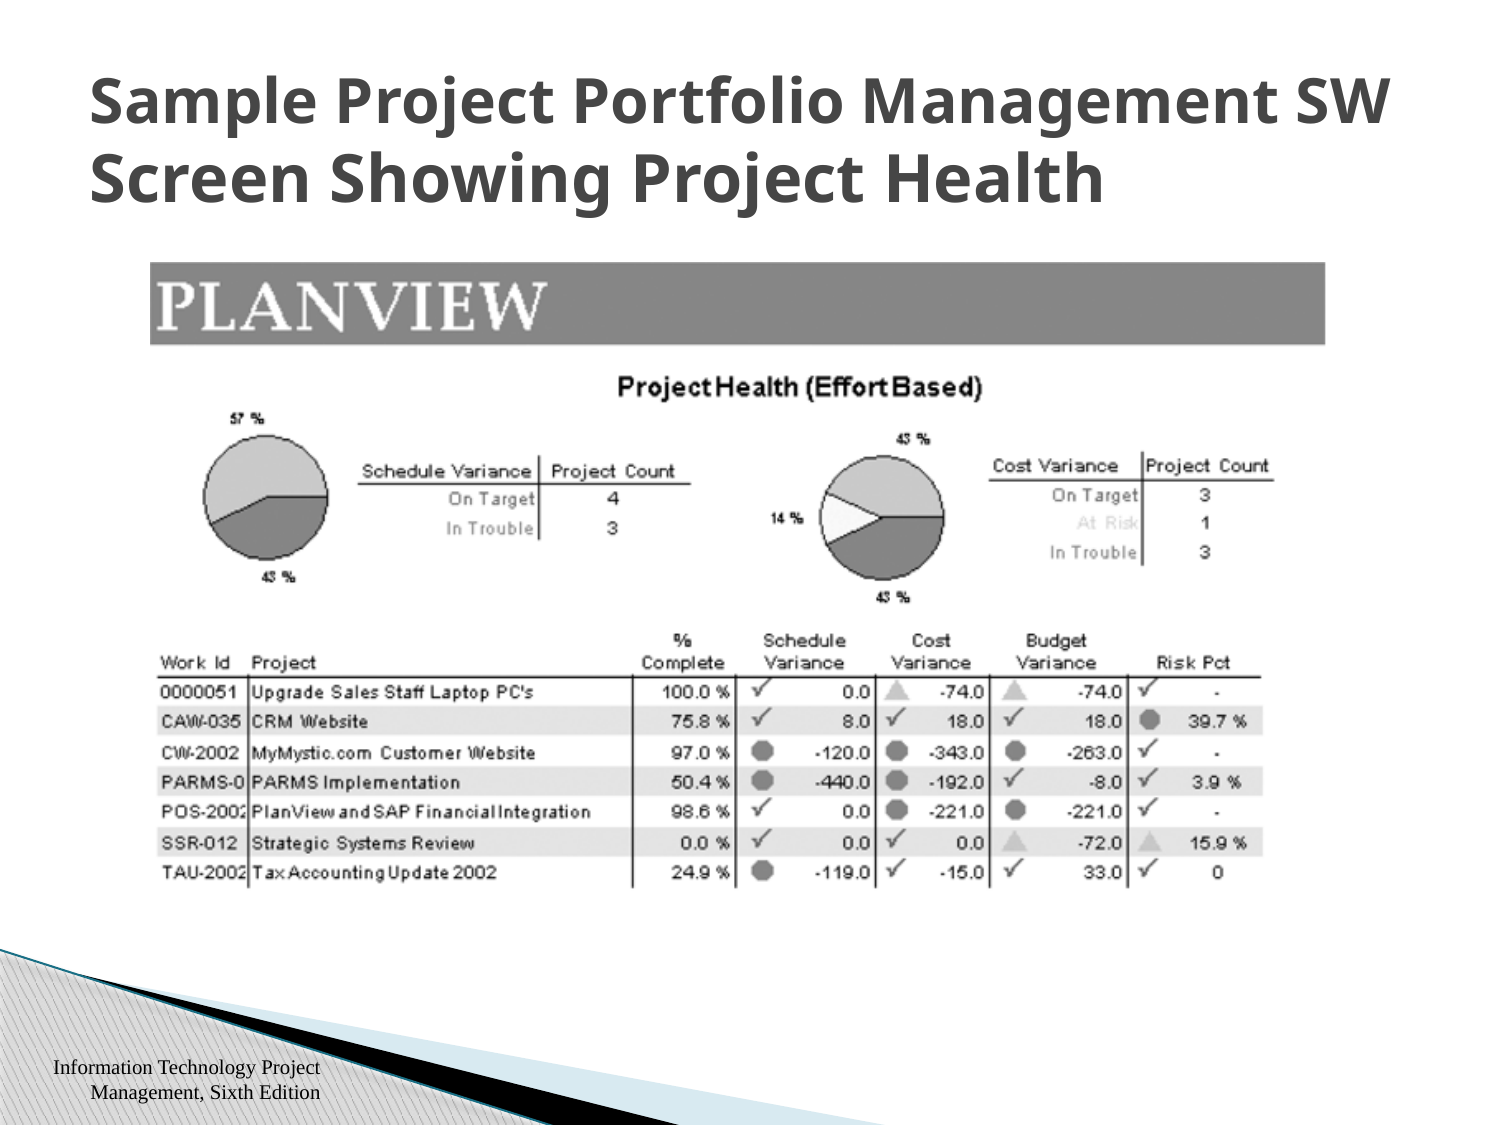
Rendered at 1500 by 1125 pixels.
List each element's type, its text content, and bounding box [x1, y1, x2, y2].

picture [149, 262, 1326, 913]
title Sample Project Portfolio Management SW Screen Showing Project Health [75, 45, 1425, 233]
footer Information Technology Project Management, Sixth Edition [0, 1051, 336, 1112]
